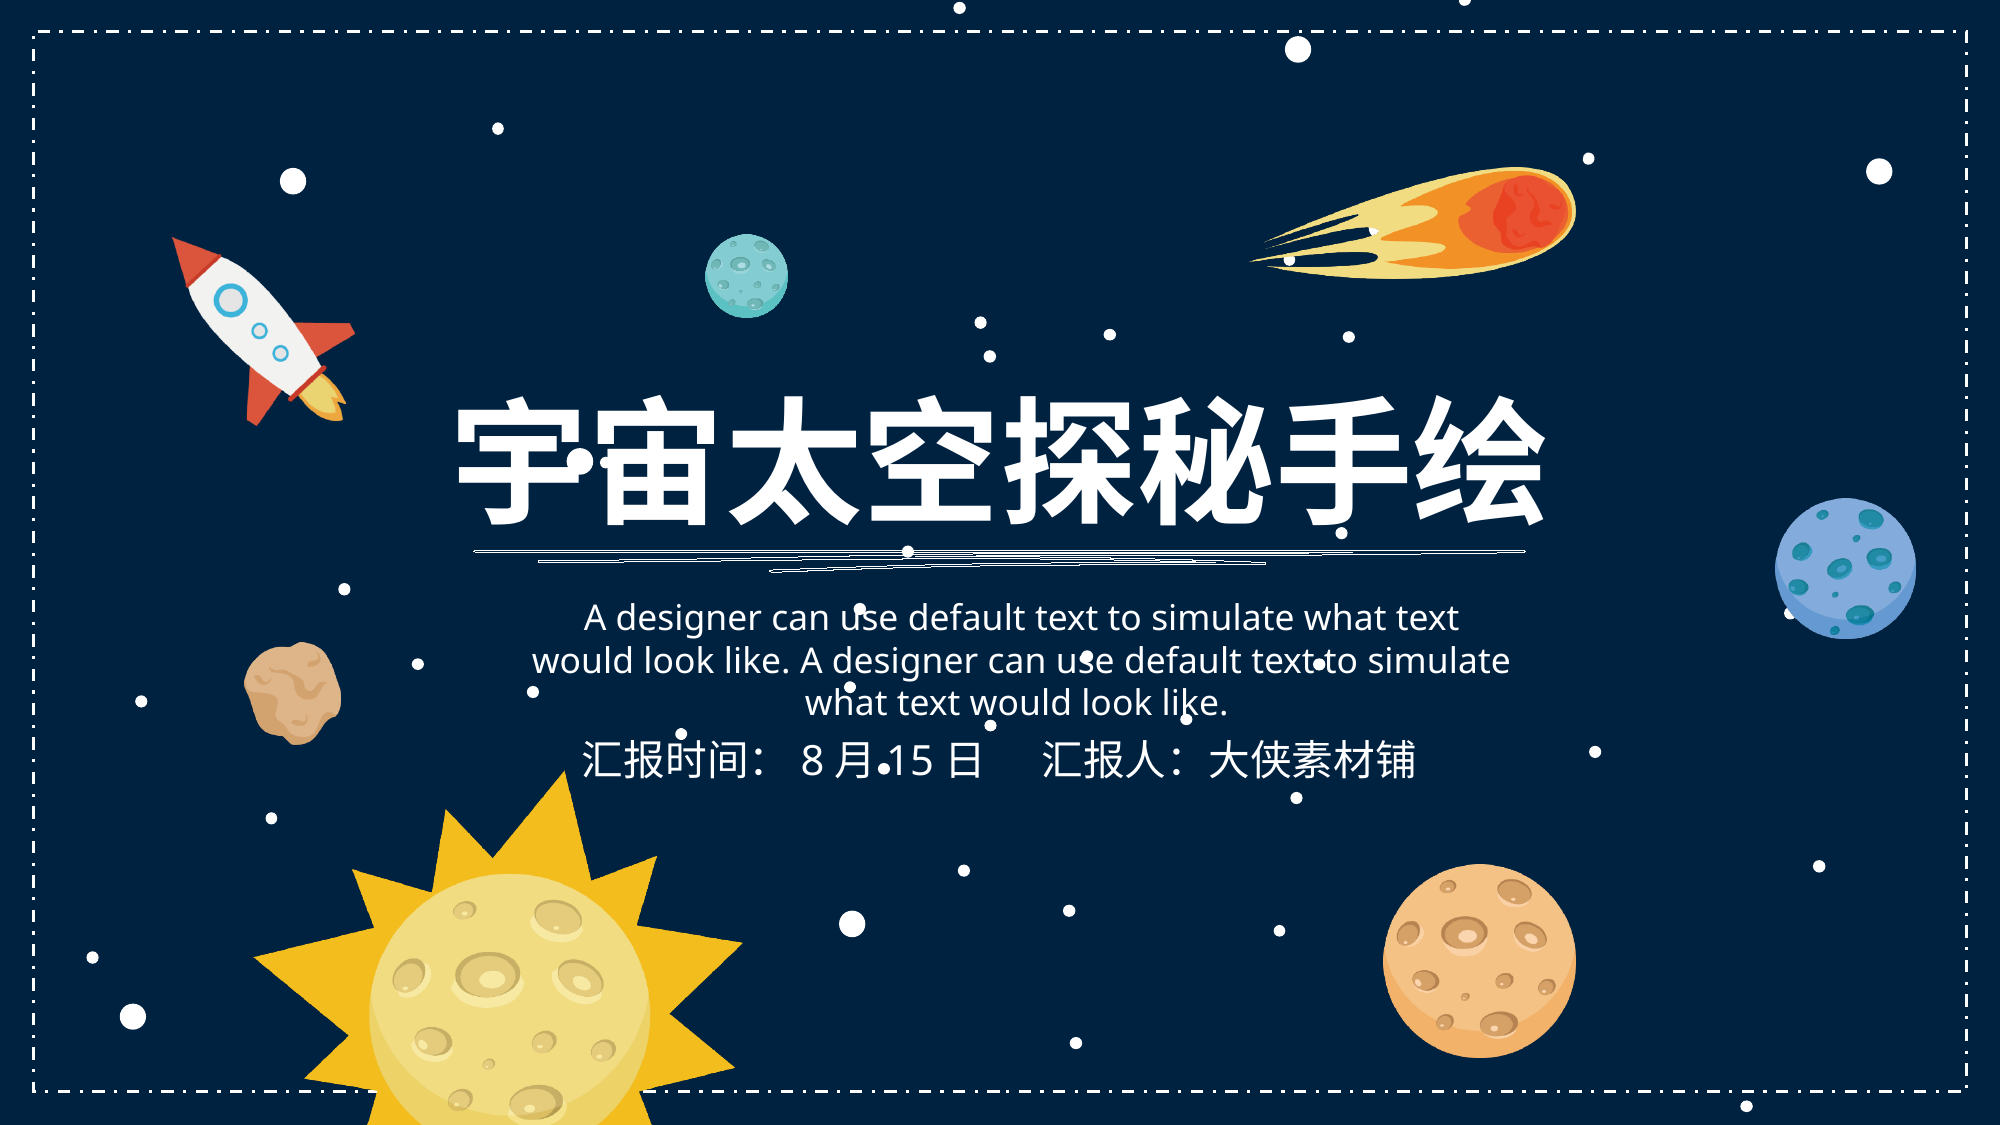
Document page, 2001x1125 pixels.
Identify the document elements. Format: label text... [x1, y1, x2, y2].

text_box [1582, 152, 1595, 165]
text_box [1342, 331, 1355, 343]
text_box [1812, 860, 1826, 873]
text_box [1589, 745, 1602, 759]
picture [1383, 864, 1576, 1062]
text_box [839, 910, 866, 938]
text_box 汇报时间：8月15日 汇报人：大侠素材铺 [567, 731, 1432, 792]
text_box [411, 658, 424, 670]
picture [1775, 498, 1916, 639]
text_box [1062, 904, 1076, 917]
text_box [492, 122, 504, 135]
text_box [974, 316, 987, 329]
picture [1248, 167, 1576, 279]
text_box A designer can use default text to simulate what text would look like. A designer can use default text to simulate what text would look like. [516, 588, 1528, 731]
text_box [1290, 792, 1303, 805]
text_box [957, 864, 971, 877]
text_box [1866, 158, 1893, 185]
text_box [953, 1, 966, 15]
picture [172, 237, 355, 426]
text_box [32, 30, 1968, 1093]
picture [253, 770, 743, 1125]
text_box [119, 1003, 147, 1030]
text_box [1284, 36, 1312, 63]
picture [243, 642, 341, 745]
text_box [338, 582, 351, 596]
text_box [279, 167, 307, 195]
text_box [1740, 1100, 1753, 1113]
text_box [1458, 0, 1471, 6]
text_box [983, 350, 997, 363]
text_box [86, 951, 99, 964]
text_box [1103, 328, 1117, 341]
text_box [135, 695, 148, 708]
text_box 宇宙太空探秘手绘 [408, 368, 1592, 548]
picture [705, 234, 788, 318]
text_box [1273, 924, 1286, 937]
text_box [473, 550, 1526, 573]
text_box [1069, 1036, 1083, 1050]
